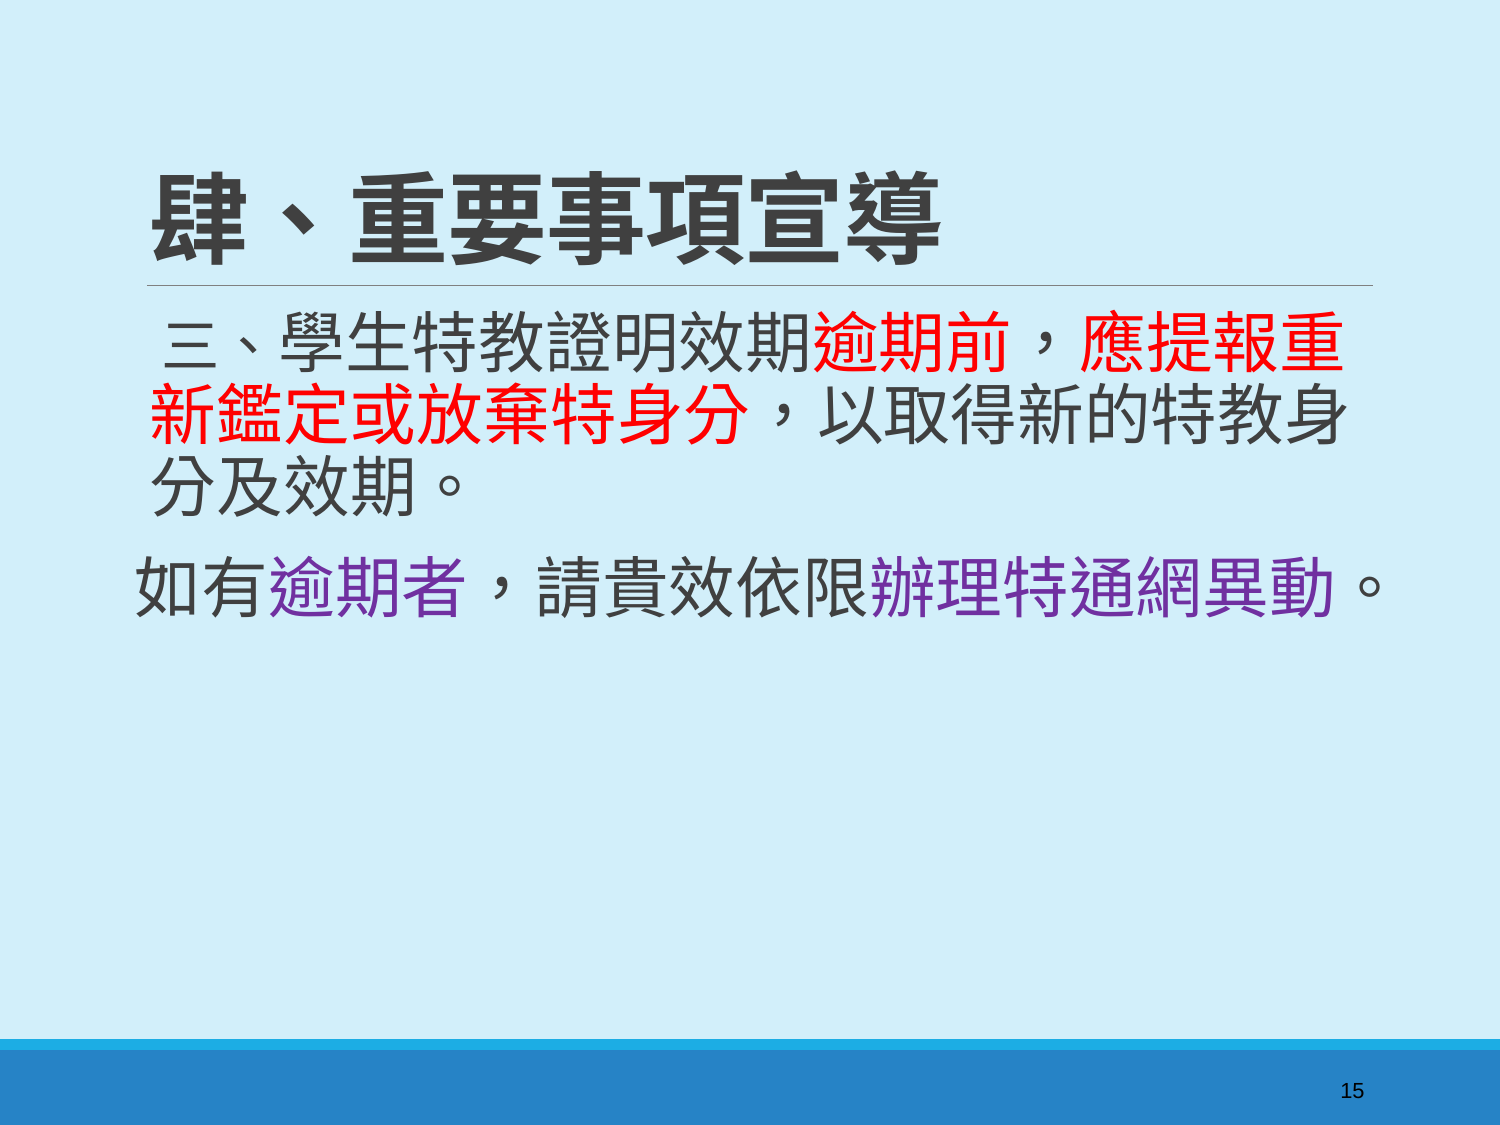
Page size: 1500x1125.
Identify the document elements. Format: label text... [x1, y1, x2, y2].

slide_number 15 [1217, 1059, 1380, 1120]
title 肆、重要事項宣導 [134, 47, 1373, 285]
list 三、學生特教證明效期逾期前，應提報重新鑑定或放棄特身分，以取得新的特教身分及效期。 如有逾期者，請貴效依限辦理特通網異動。 [134, 302, 1373, 963]
